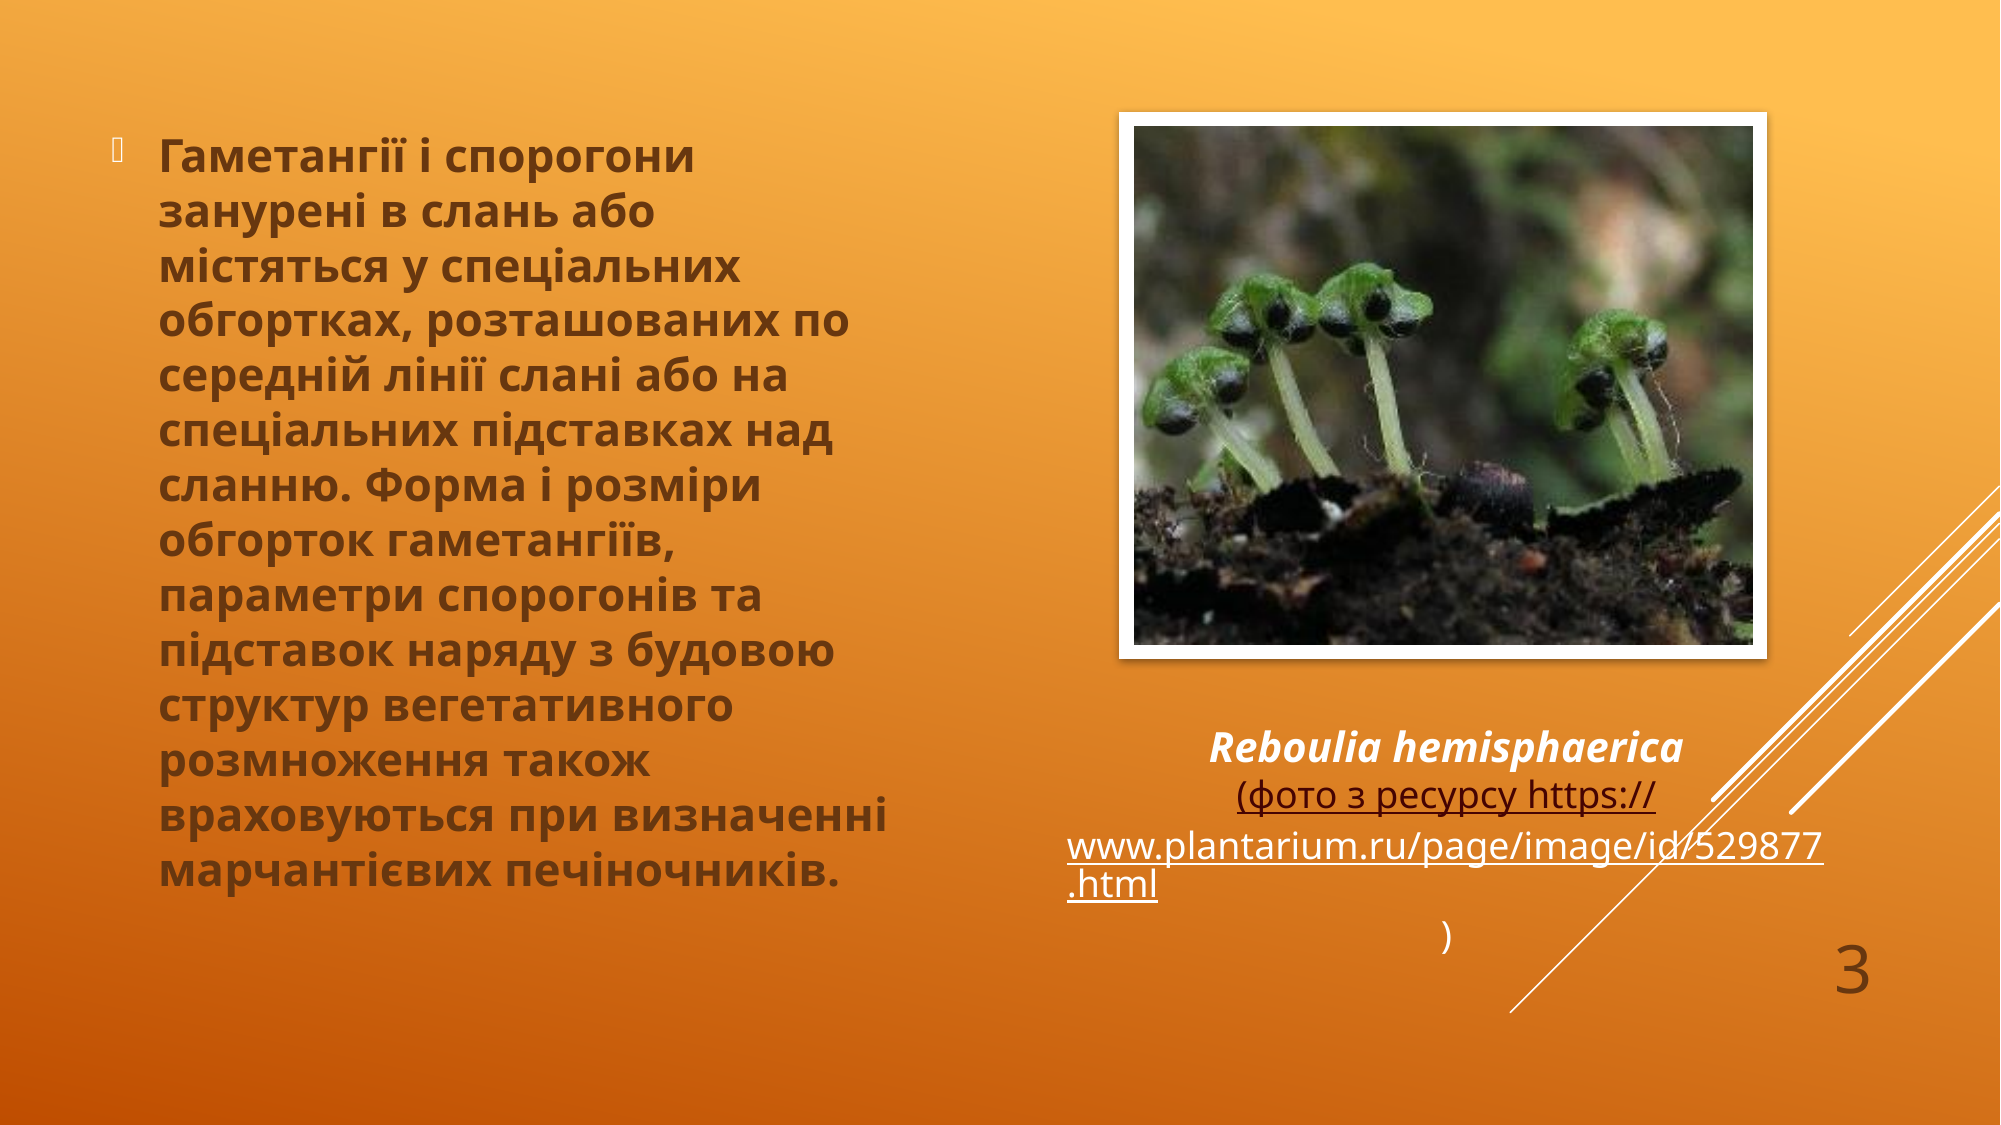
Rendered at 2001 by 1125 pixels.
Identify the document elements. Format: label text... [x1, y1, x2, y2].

text_box Reboulia hemisphaerica (фото з ресурсу https://www.plantarium.ru/page/image/id/529877.html) [1052, 713, 1841, 926]
slide_number 3 [1700, 915, 1888, 1025]
picture [1133, 125, 1753, 646]
list Гаметангії і спорогони занурені в слань або містяться у спеціальних обгортках, розташованих по середній лінії слані або на спеціальних підставках над сланню. Форма і розміри обгорток гаметангіїв, параметри спорогонів та підставок наряду з будовою структур вегетативного розмноження також враховуються при визначенні марчантієвих печіночників. [96, 51, 914, 971]
